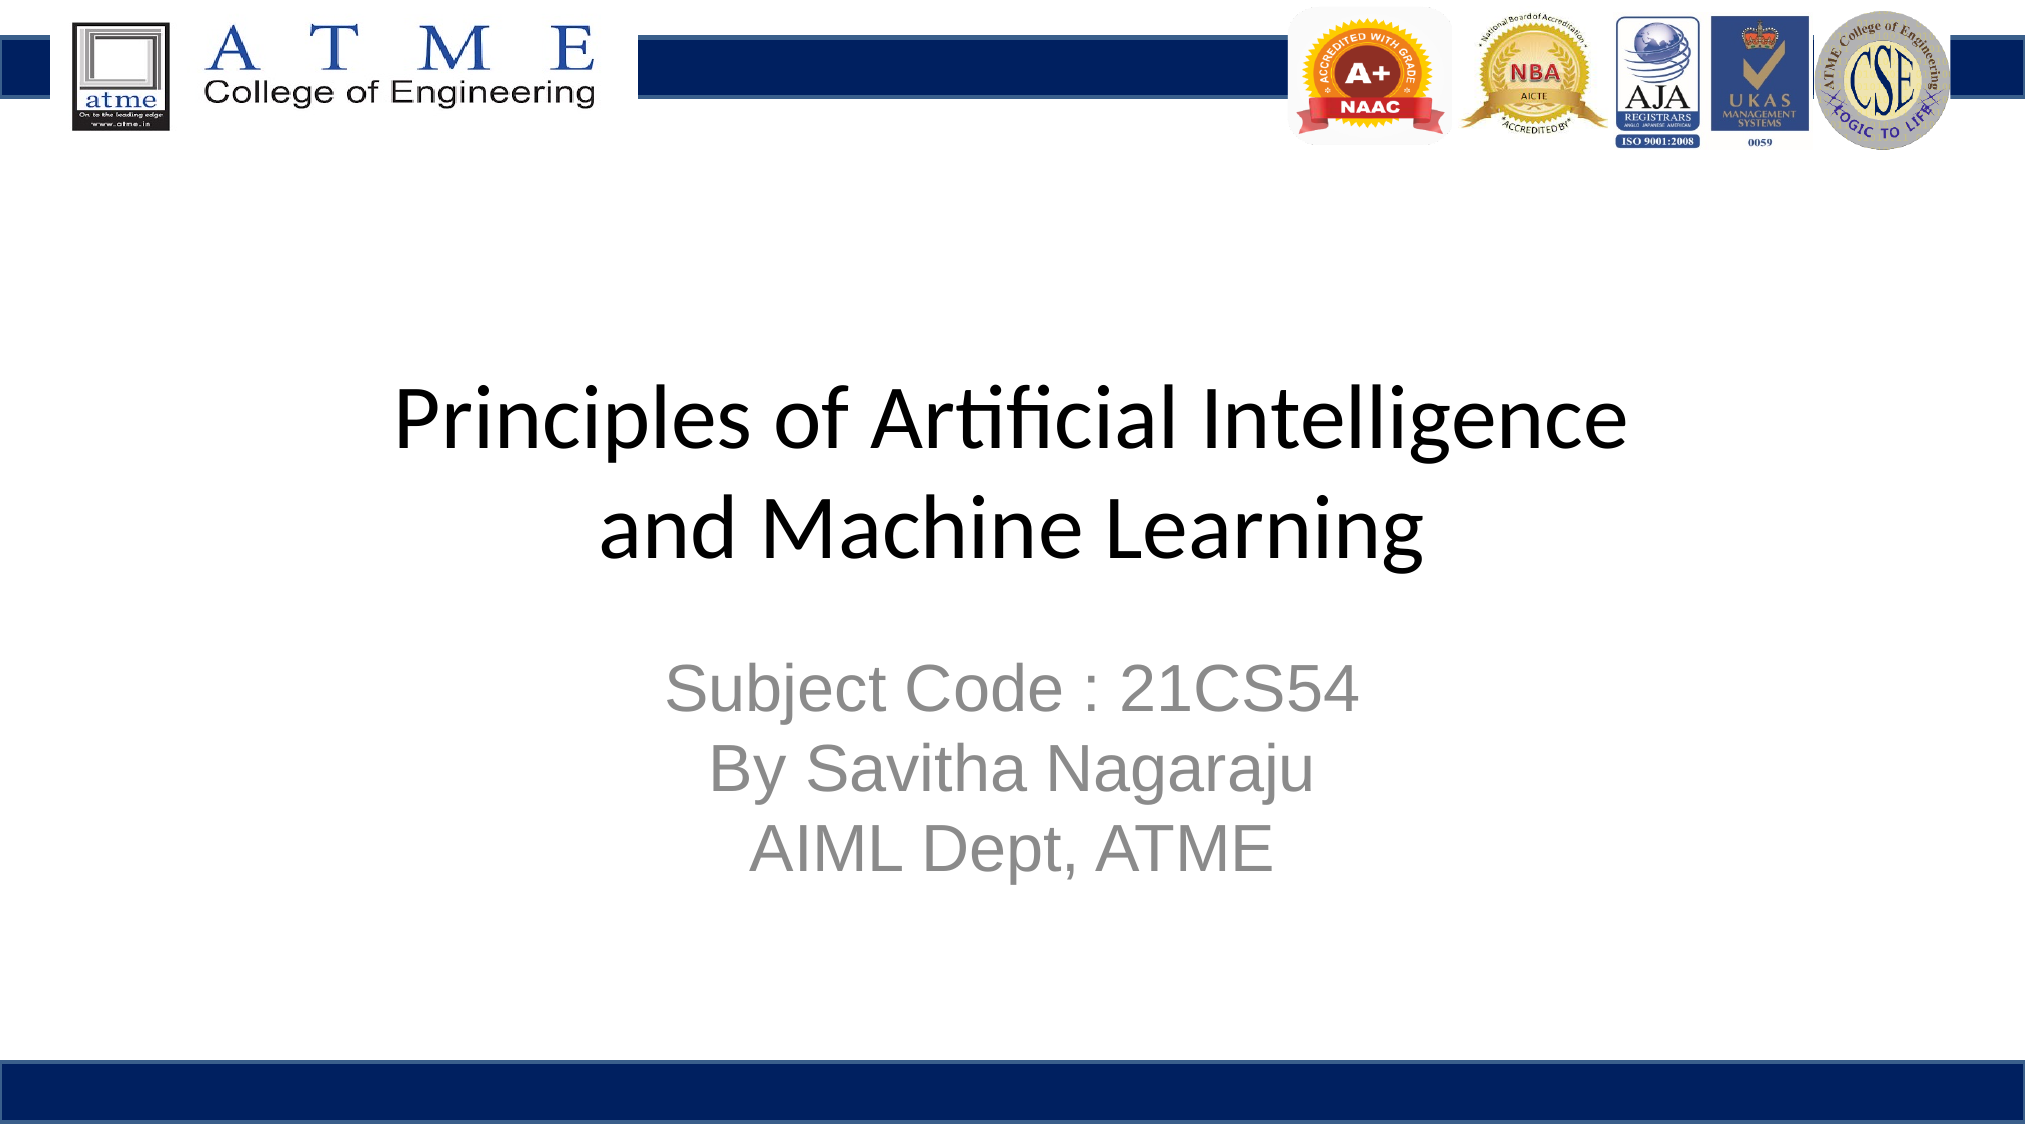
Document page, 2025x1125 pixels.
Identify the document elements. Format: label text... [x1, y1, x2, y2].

picture [1287, 6, 1813, 150]
subtitle Subject Code : 21CS54 By Savitha Nagaraju AIML Dept, ATME [303, 637, 1722, 925]
picture [50, 0, 638, 150]
picture [1814, 9, 1951, 151]
title Principles of Artificial Intelligence and Machine Learning [151, 349, 1874, 591]
